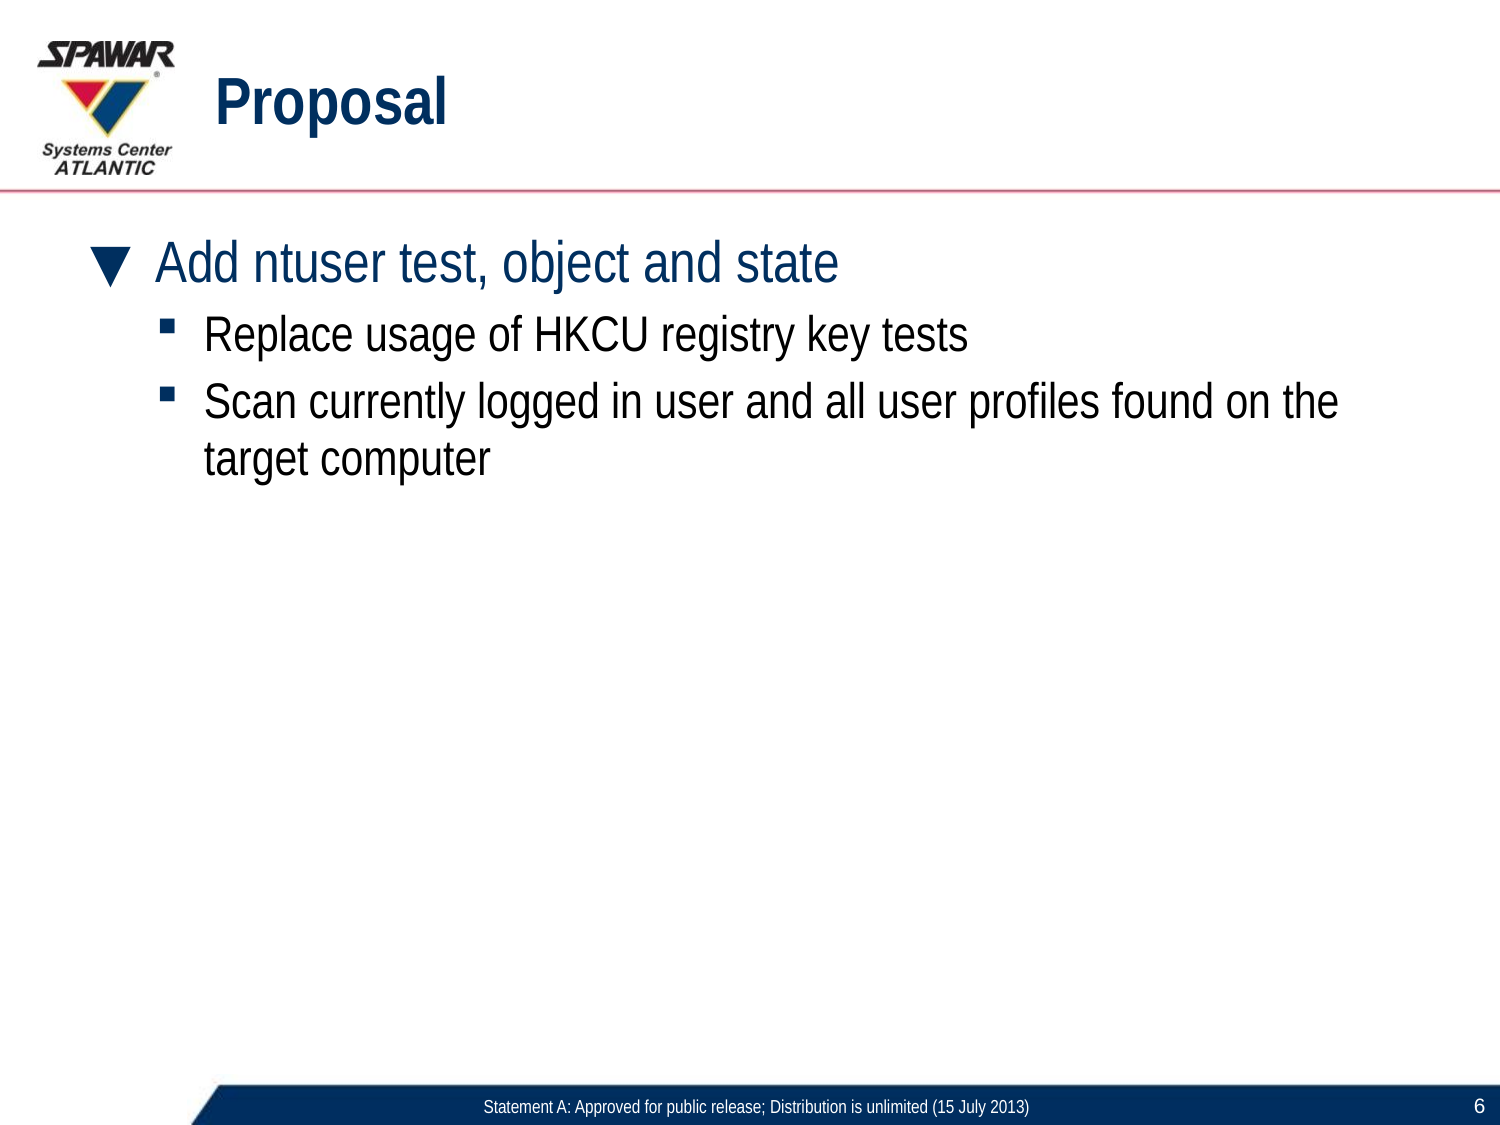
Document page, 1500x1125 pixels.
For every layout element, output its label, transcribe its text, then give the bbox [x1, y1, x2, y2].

picture [187, 1074, 1500, 1125]
list Add ntuser test, object and state Replace usage of HKCU registry key tests Scan currently logged in user and all user profiles found on the target computer [74, 224, 1401, 1001]
title Proposal [199, 32, 1426, 176]
picture [37, 41, 175, 175]
picture [0, 187, 1500, 200]
